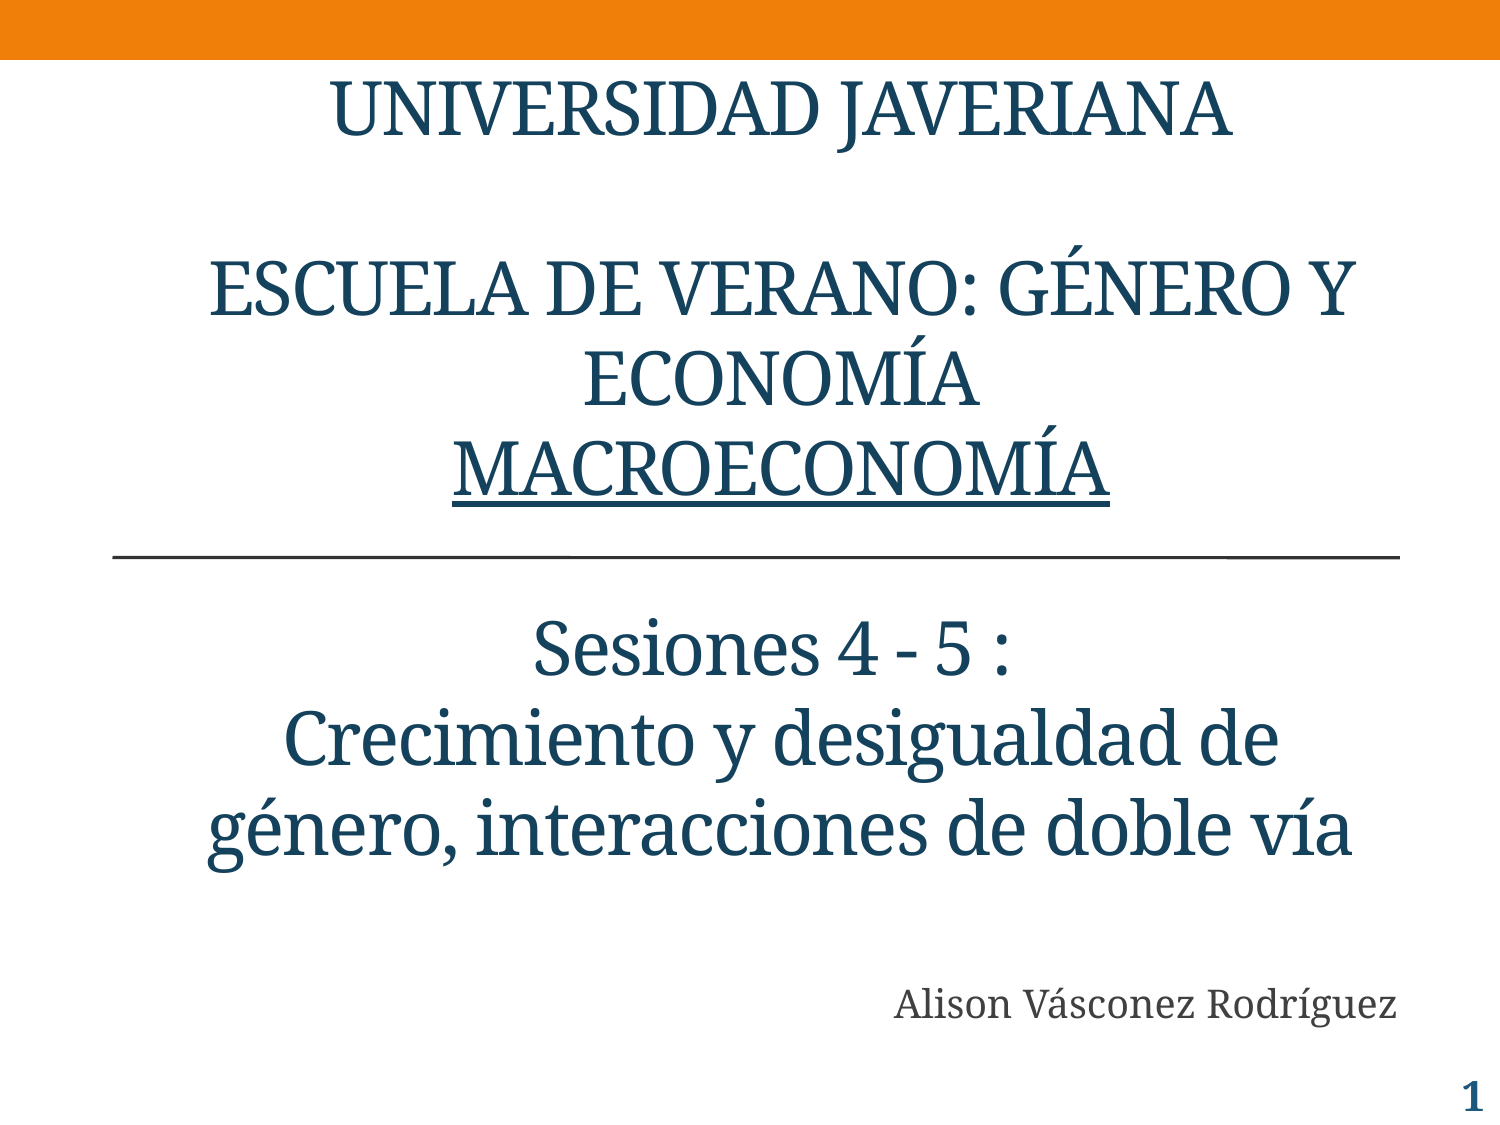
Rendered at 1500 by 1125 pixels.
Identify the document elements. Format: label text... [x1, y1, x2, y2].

subtitle Alison Vásconez Rodríguez [114, 664, 1414, 1036]
title UNIVERSIDAD JAVERIANA ESCUELA DE VERANO: GÉNERO Y ECONOMÍA Macroeconomía Sesiones 4 - 5 : Crecimiento y desigualdad de género, interacciones de doble vía [137, 156, 1426, 969]
slide_number 1 [1325, 1071, 1500, 1125]
